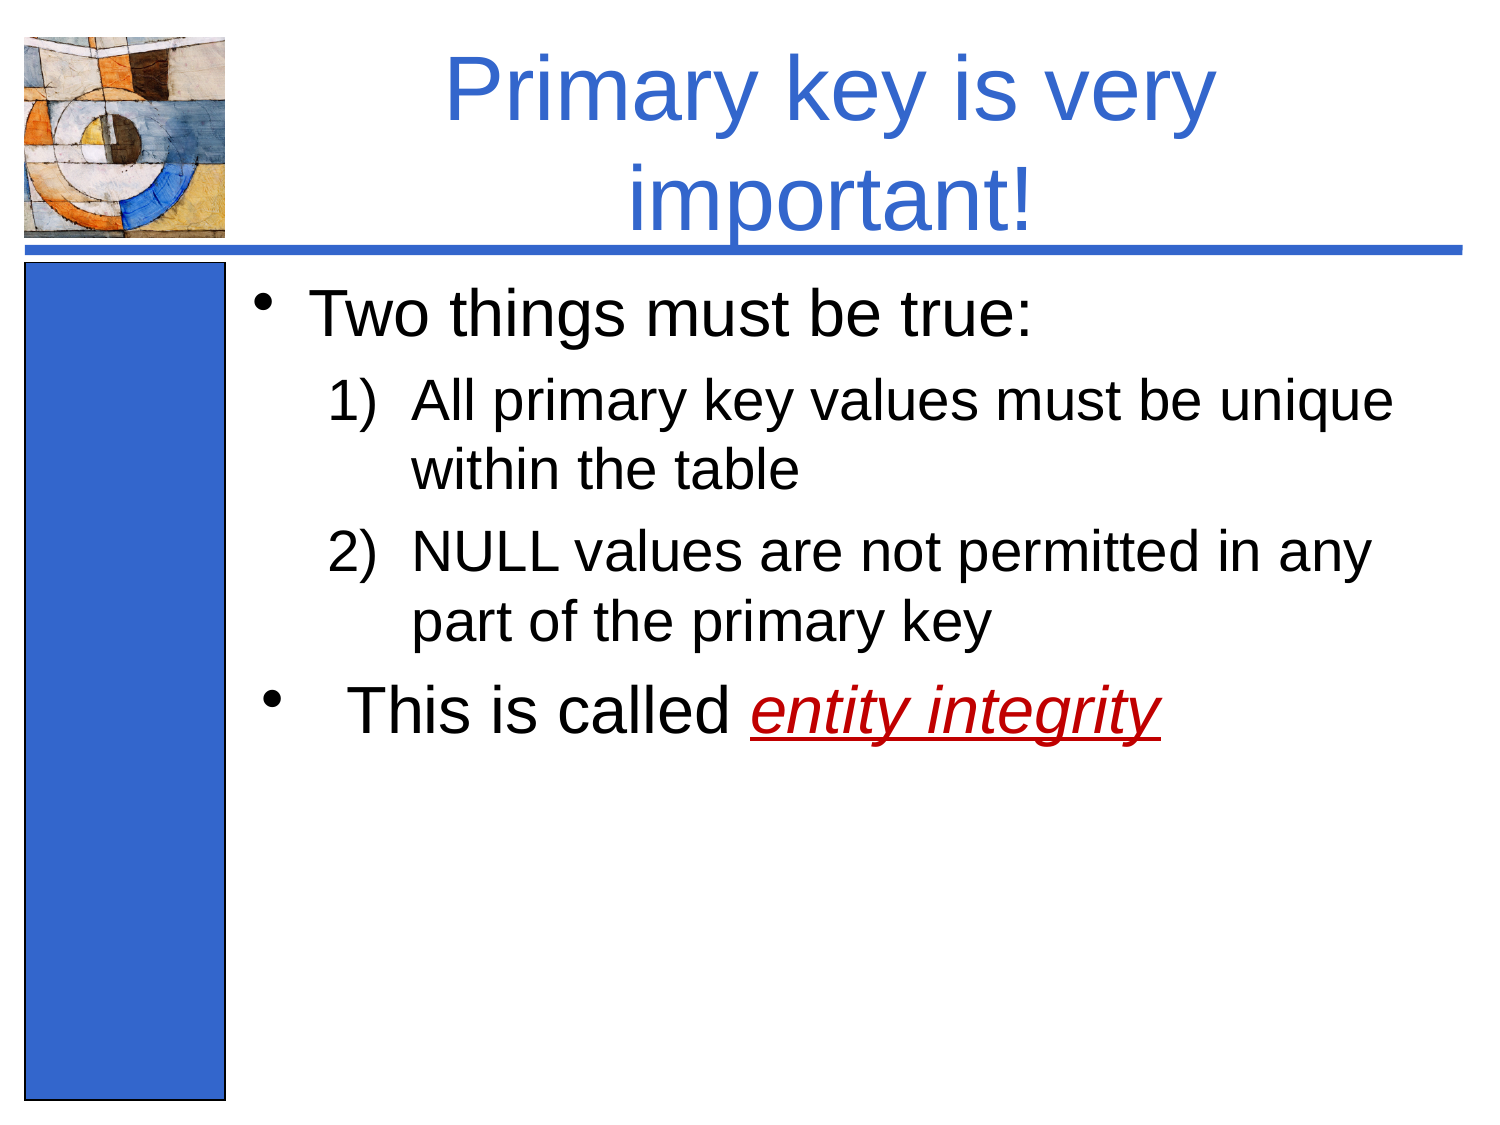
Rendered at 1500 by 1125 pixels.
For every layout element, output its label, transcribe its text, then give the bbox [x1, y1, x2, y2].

title Primary key is very important! [237, 44, 1426, 233]
picture [24, 37, 225, 238]
list Two things must be true: All primary key values must be unique within the table NULL values are not permitted in any part of the primary key This is called entity integrity [237, 262, 1426, 1026]
